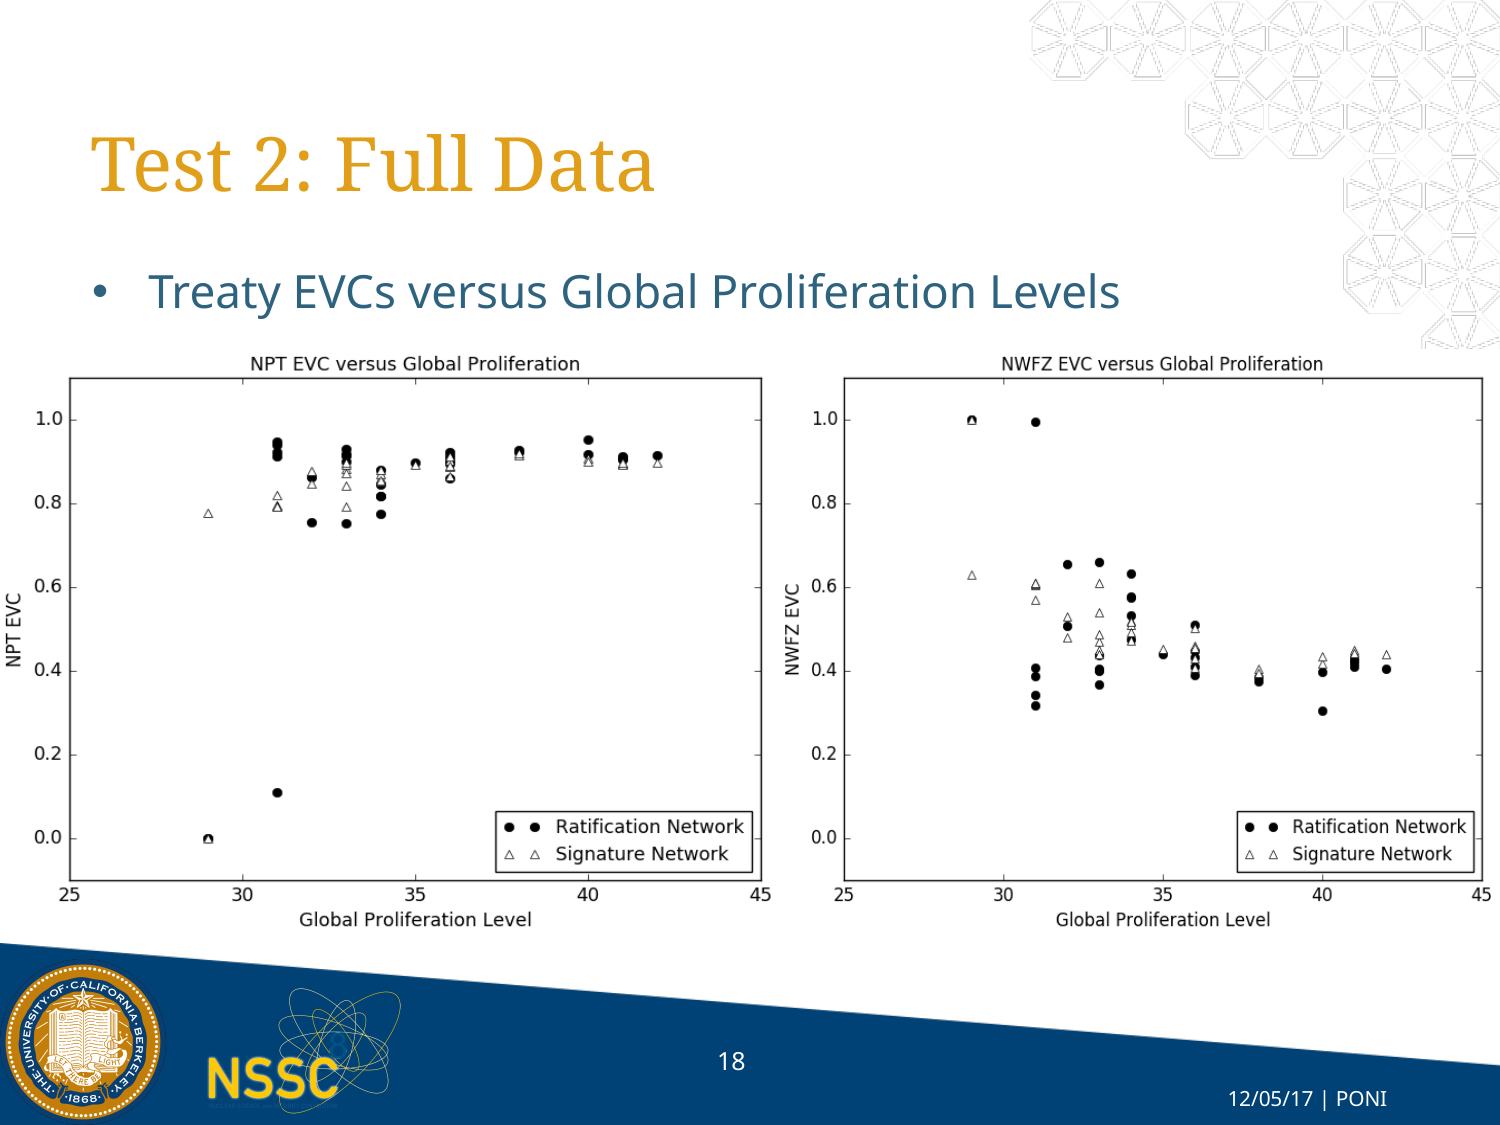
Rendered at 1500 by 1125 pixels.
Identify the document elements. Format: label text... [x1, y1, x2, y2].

list Treaty EVCs versus Global Proliferation Levels [77, 255, 1347, 347]
picture [0, 959, 166, 1125]
title Test 2: Full Data [75, 66, 1349, 256]
picture [198, 987, 407, 1123]
picture [0, 349, 1500, 943]
